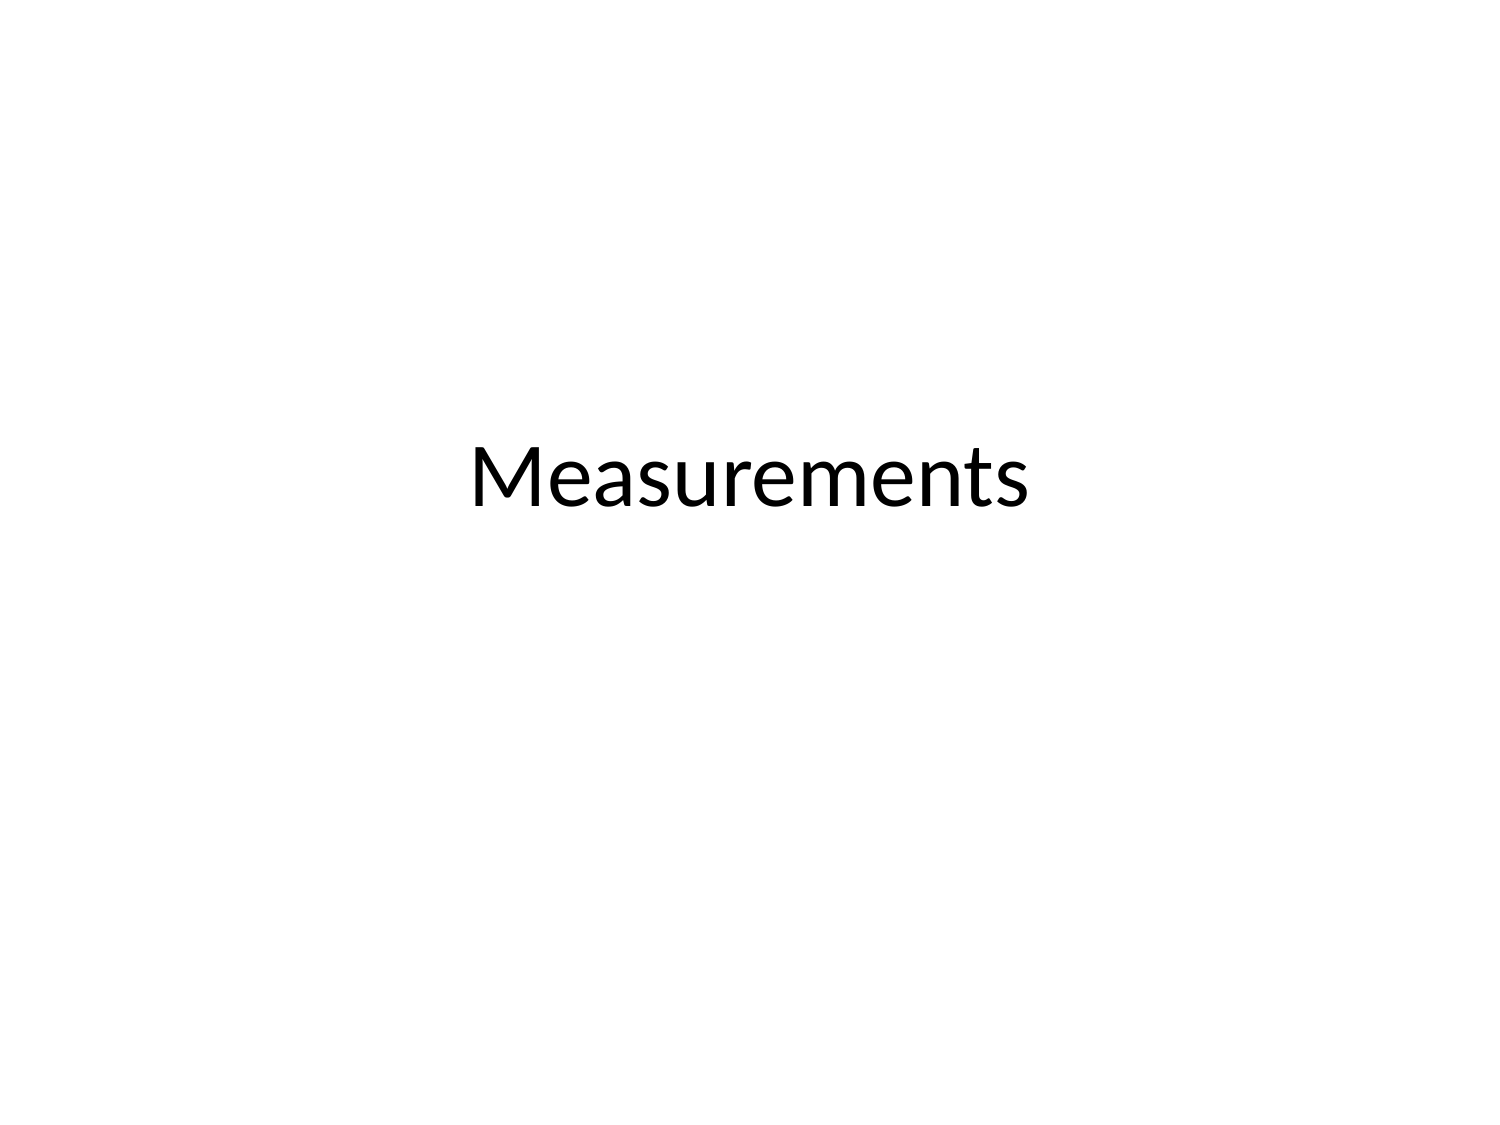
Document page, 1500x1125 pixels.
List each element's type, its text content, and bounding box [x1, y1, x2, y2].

title Measurements [112, 349, 1388, 591]
